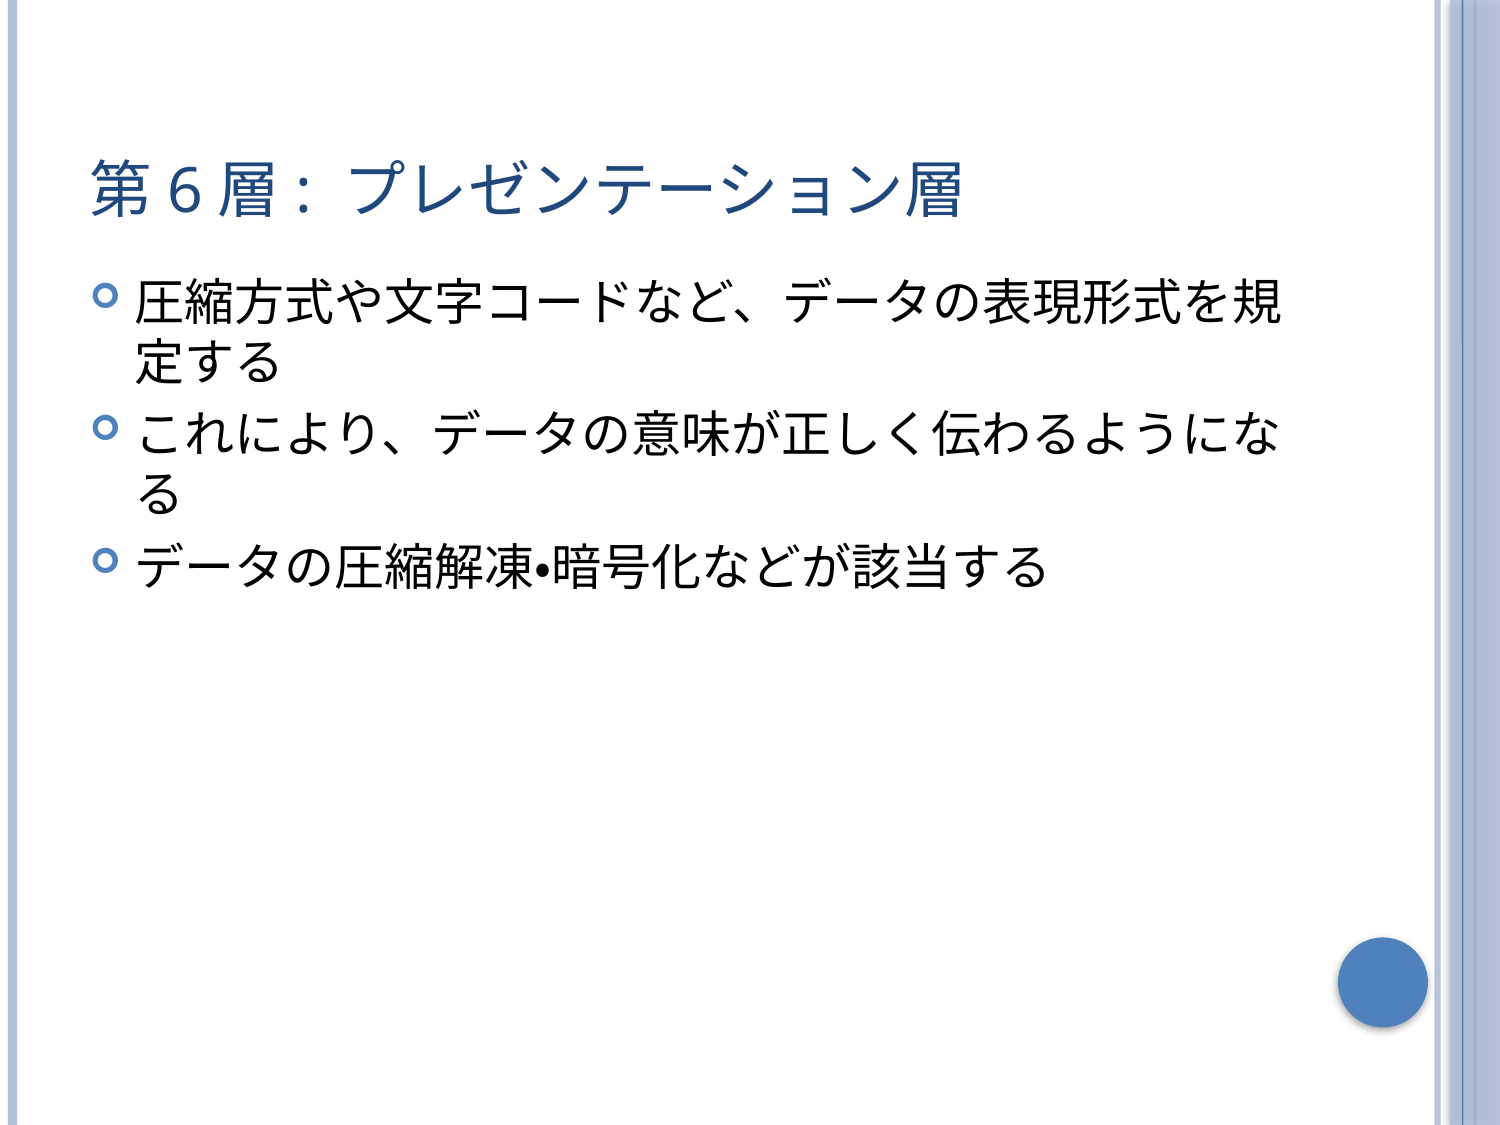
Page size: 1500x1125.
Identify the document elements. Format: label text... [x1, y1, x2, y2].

title 第6層: プレゼンテーション層 [75, 45, 1300, 233]
list 圧縮方式や文字コードなど、データの表現形式を規定する これにより、データの意味が正しく伝わるようになる データの圧縮解凍・暗号化などが該当する [75, 262, 1300, 1062]
